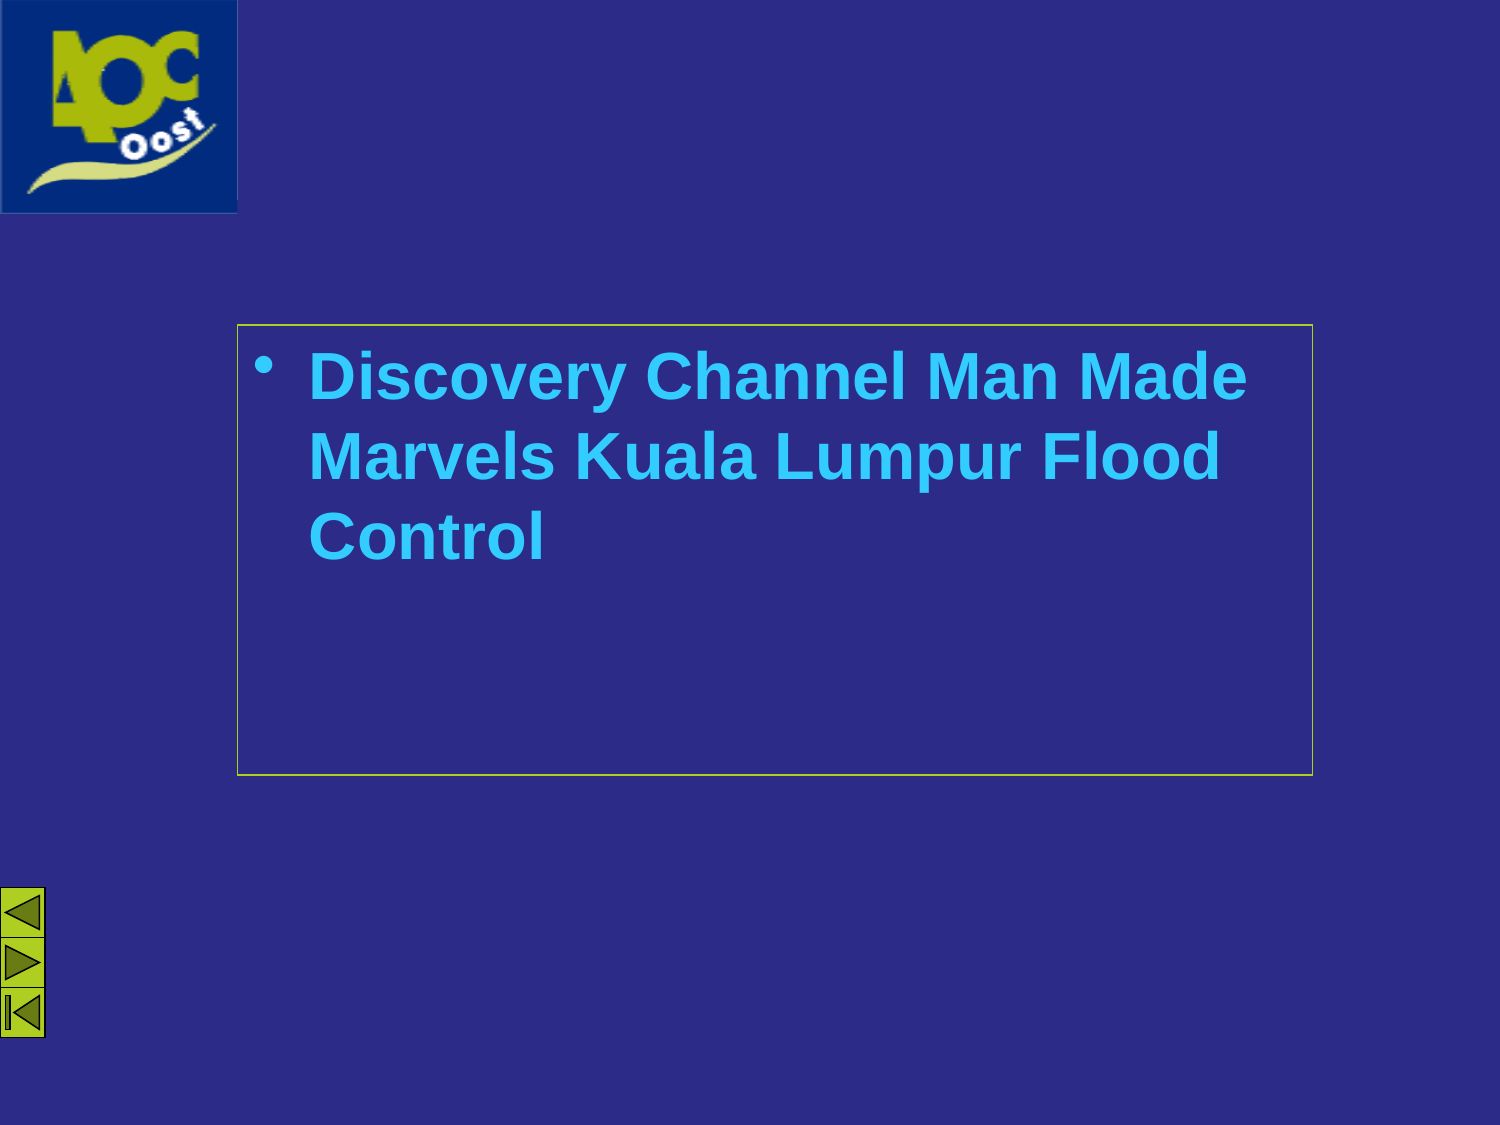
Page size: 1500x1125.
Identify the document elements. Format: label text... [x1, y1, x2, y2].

list Discovery Channel Man Made Marvels Kuala Lumpur Flood Control [237, 324, 1313, 776]
picture [0, 0, 238, 214]
